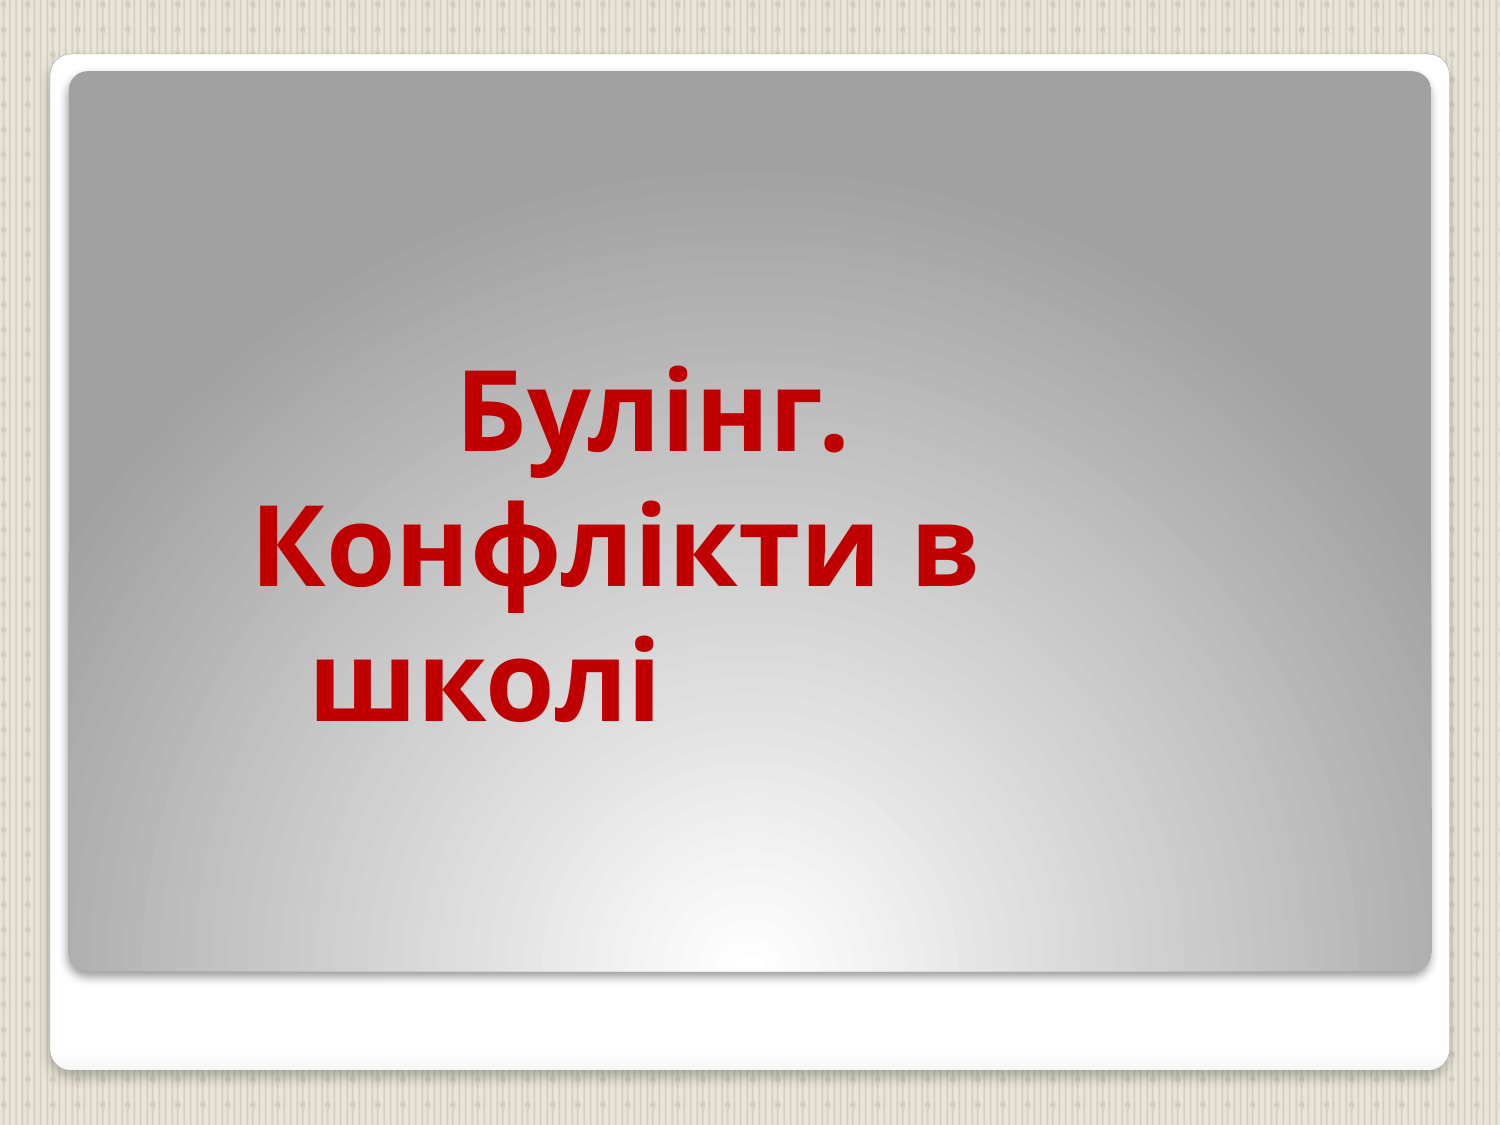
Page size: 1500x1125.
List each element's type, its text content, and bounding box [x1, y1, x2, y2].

title Булінг. Конфлікти в школі [206, 184, 1270, 752]
